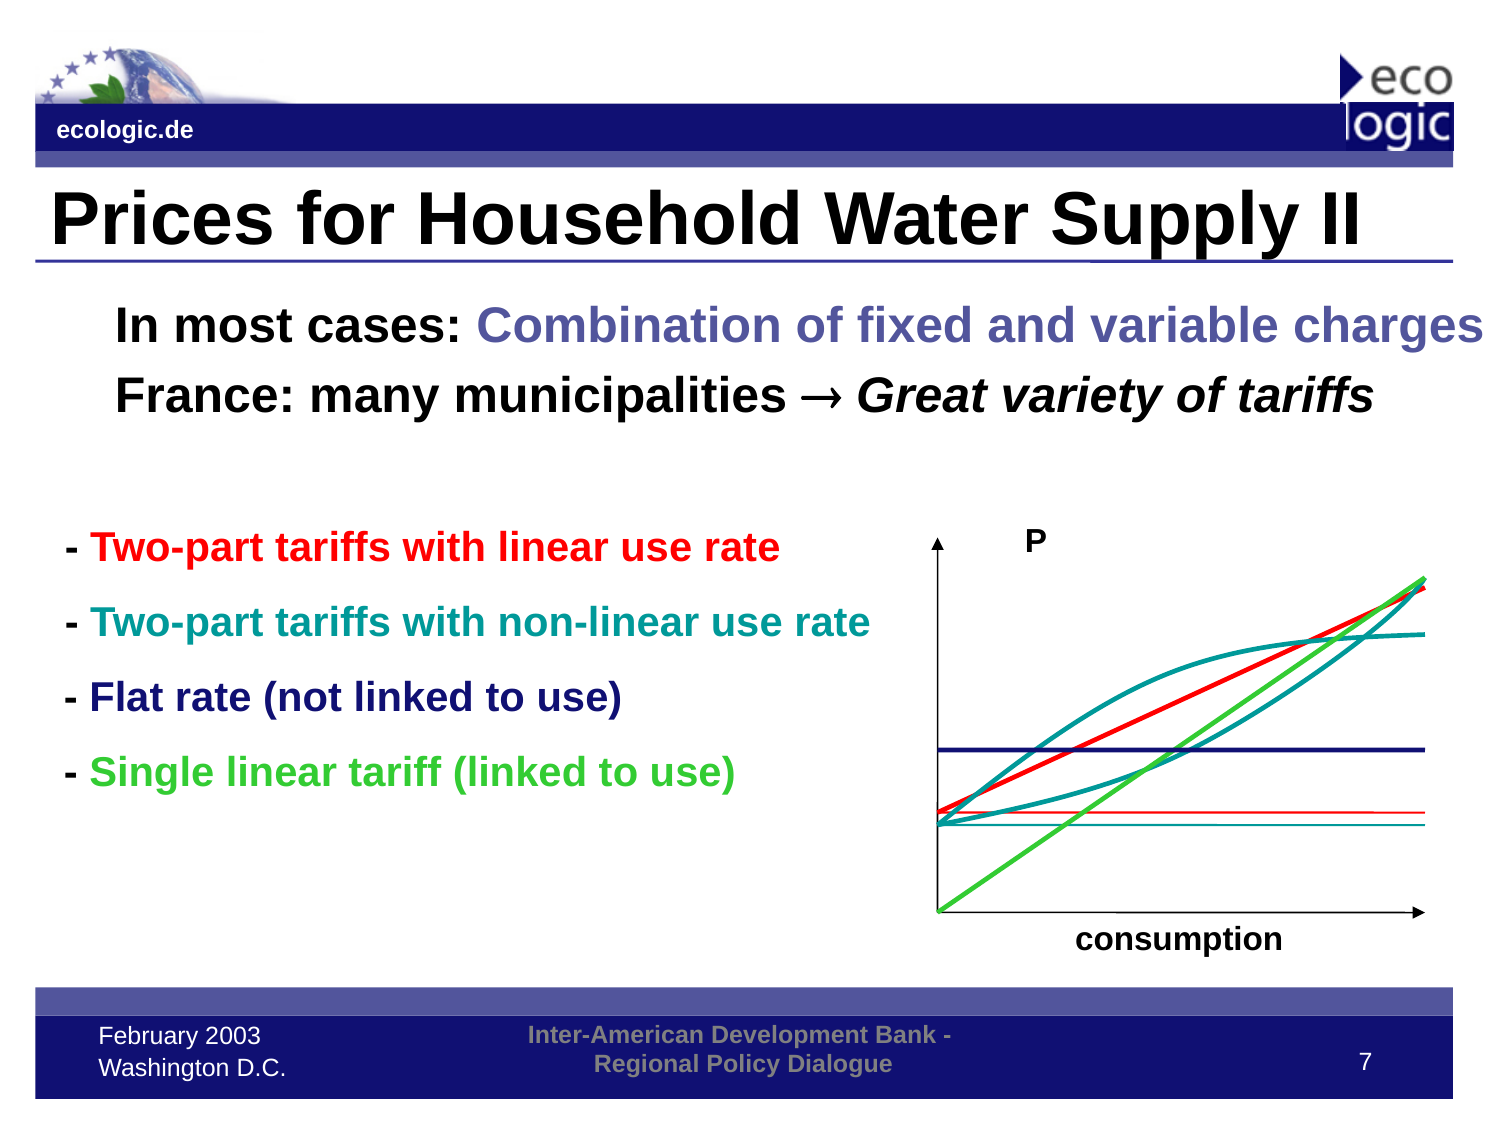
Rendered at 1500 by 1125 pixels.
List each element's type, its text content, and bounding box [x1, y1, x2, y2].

slide_number 7 [1208, 1037, 1388, 1087]
text_box - Two-part tariffs with linear use rate [50, 512, 991, 578]
text_box - Single linear tariff (linked to use) [49, 737, 751, 803]
text_box [1299, 906, 1426, 919]
list In most cases: Combination of fixed and variable charges France: many municipalities  Great variety of tariffs P [99, 284, 1500, 951]
text_box consumption [1060, 909, 1299, 965]
picture [35, 30, 296, 103]
text_box - Two-part tariffs with non-linear use rate [49, 587, 887, 653]
text_box - Flat rate (not linked to use) [49, 662, 638, 728]
picture [1340, 52, 1454, 151]
title Prices for Household Water Supply II [34, 173, 1454, 256]
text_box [937, 577, 1426, 826]
